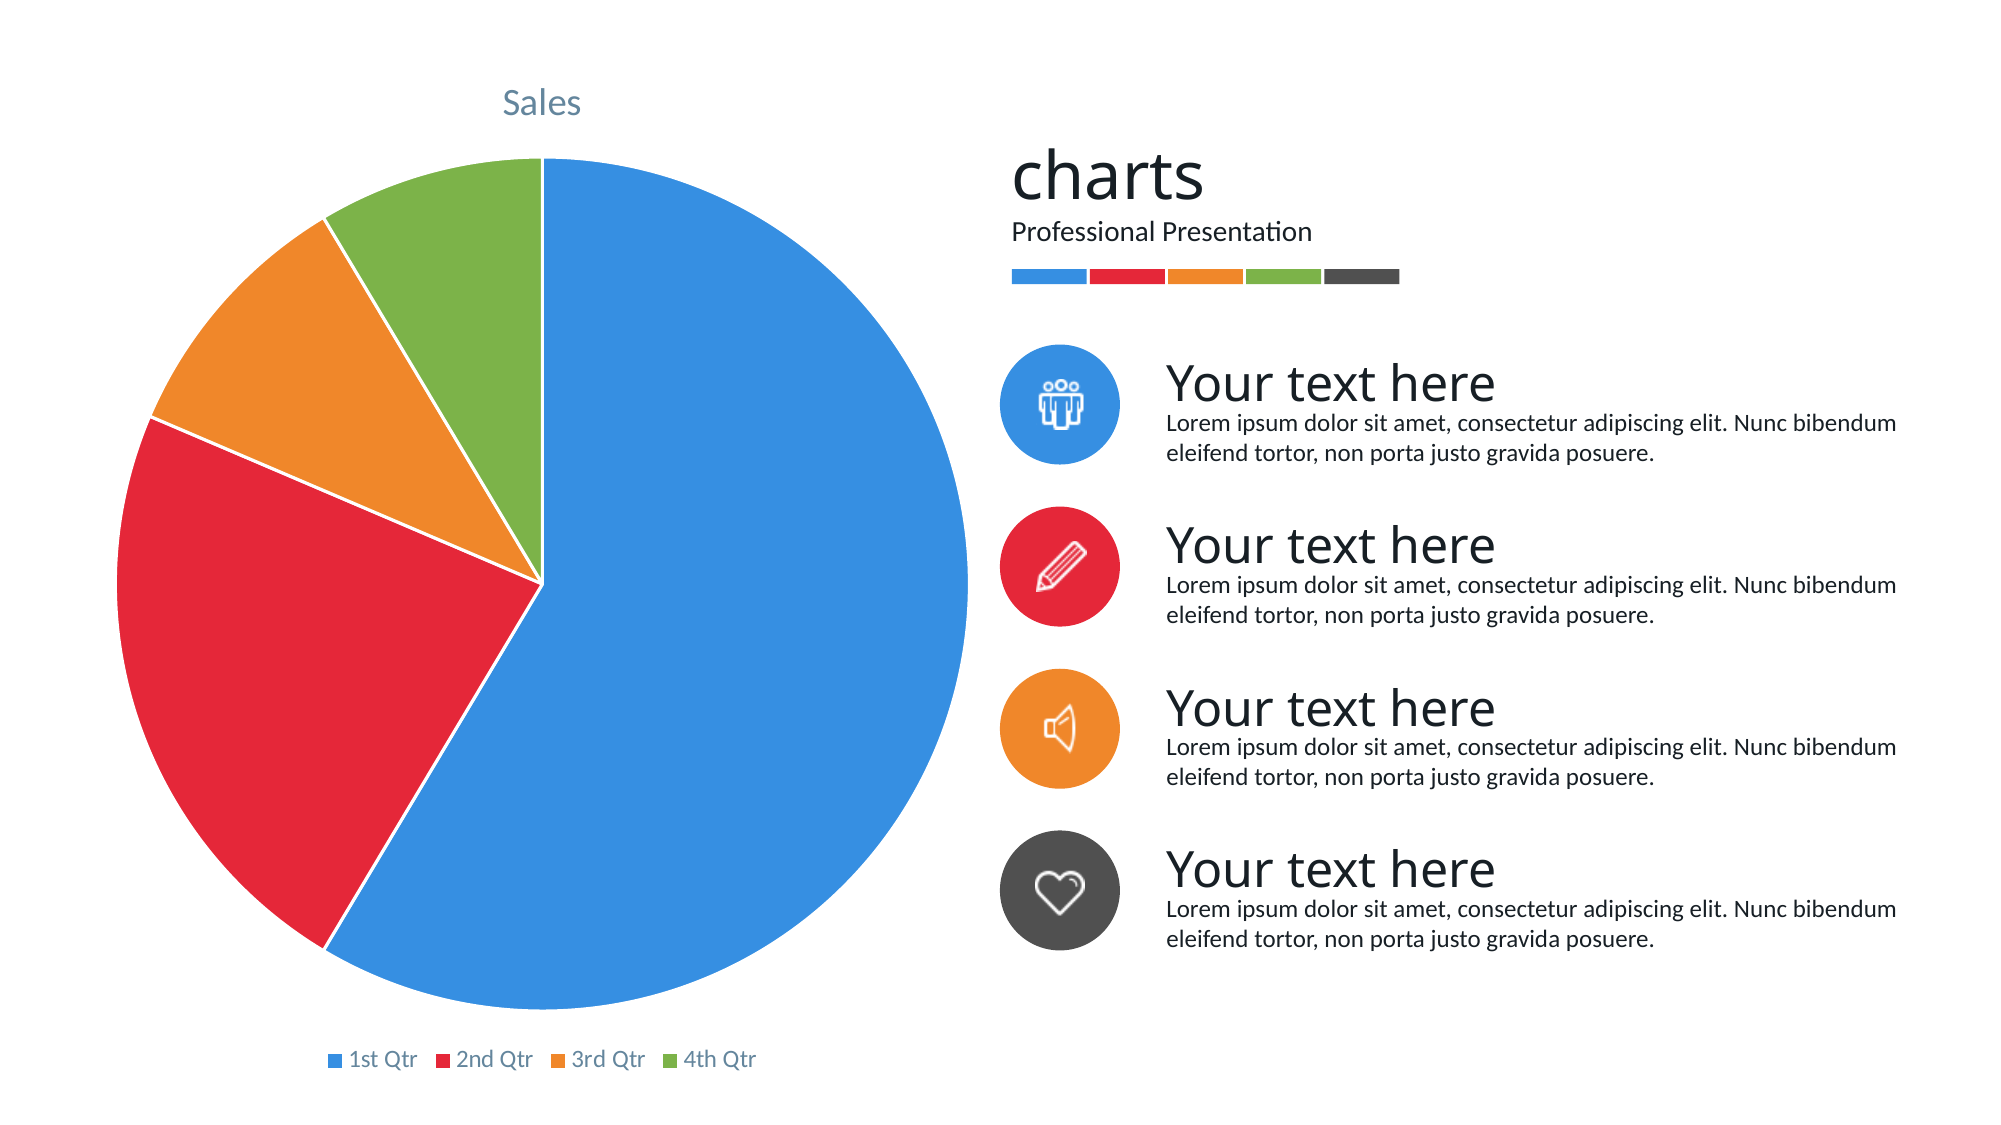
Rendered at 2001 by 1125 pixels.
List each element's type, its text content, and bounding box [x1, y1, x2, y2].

text_box Your text here [1319, 668, 1960, 744]
text_box Lorem ipsum dolor sit amet, consectetur adipiscing elit. Nunc bibendum eleifend tortor, non porta justo gravida posuere. [1319, 906, 1960, 960]
picture [1036, 379, 1087, 430]
picture [1034, 868, 1085, 919]
picture [1034, 703, 1085, 754]
chart [0, 45, 1319, 1080]
text_box Your text here [1319, 344, 1960, 420]
text_box Lorem ipsum dolor sit amet, consectetur adipiscing elit. Nunc bibendum eleifend tortor, non porta justo gravida posuere. [1319, 582, 1960, 636]
text_box Lorem ipsum dolor sit amet, consectetur adipiscing elit. Nunc bibendum eleifend tortor, non porta justo gravida posuere. [1319, 420, 1960, 474]
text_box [996, 124, 1960, 285]
text_box Lorem ipsum dolor sit amet, consectetur adipiscing elit. Nunc bibendum eleifend tortor, non porta justo gravida posuere. [1319, 744, 1960, 799]
picture [1036, 541, 1087, 592]
text_box Your text here [1319, 830, 1960, 906]
text_box Your text here [1319, 506, 1960, 582]
